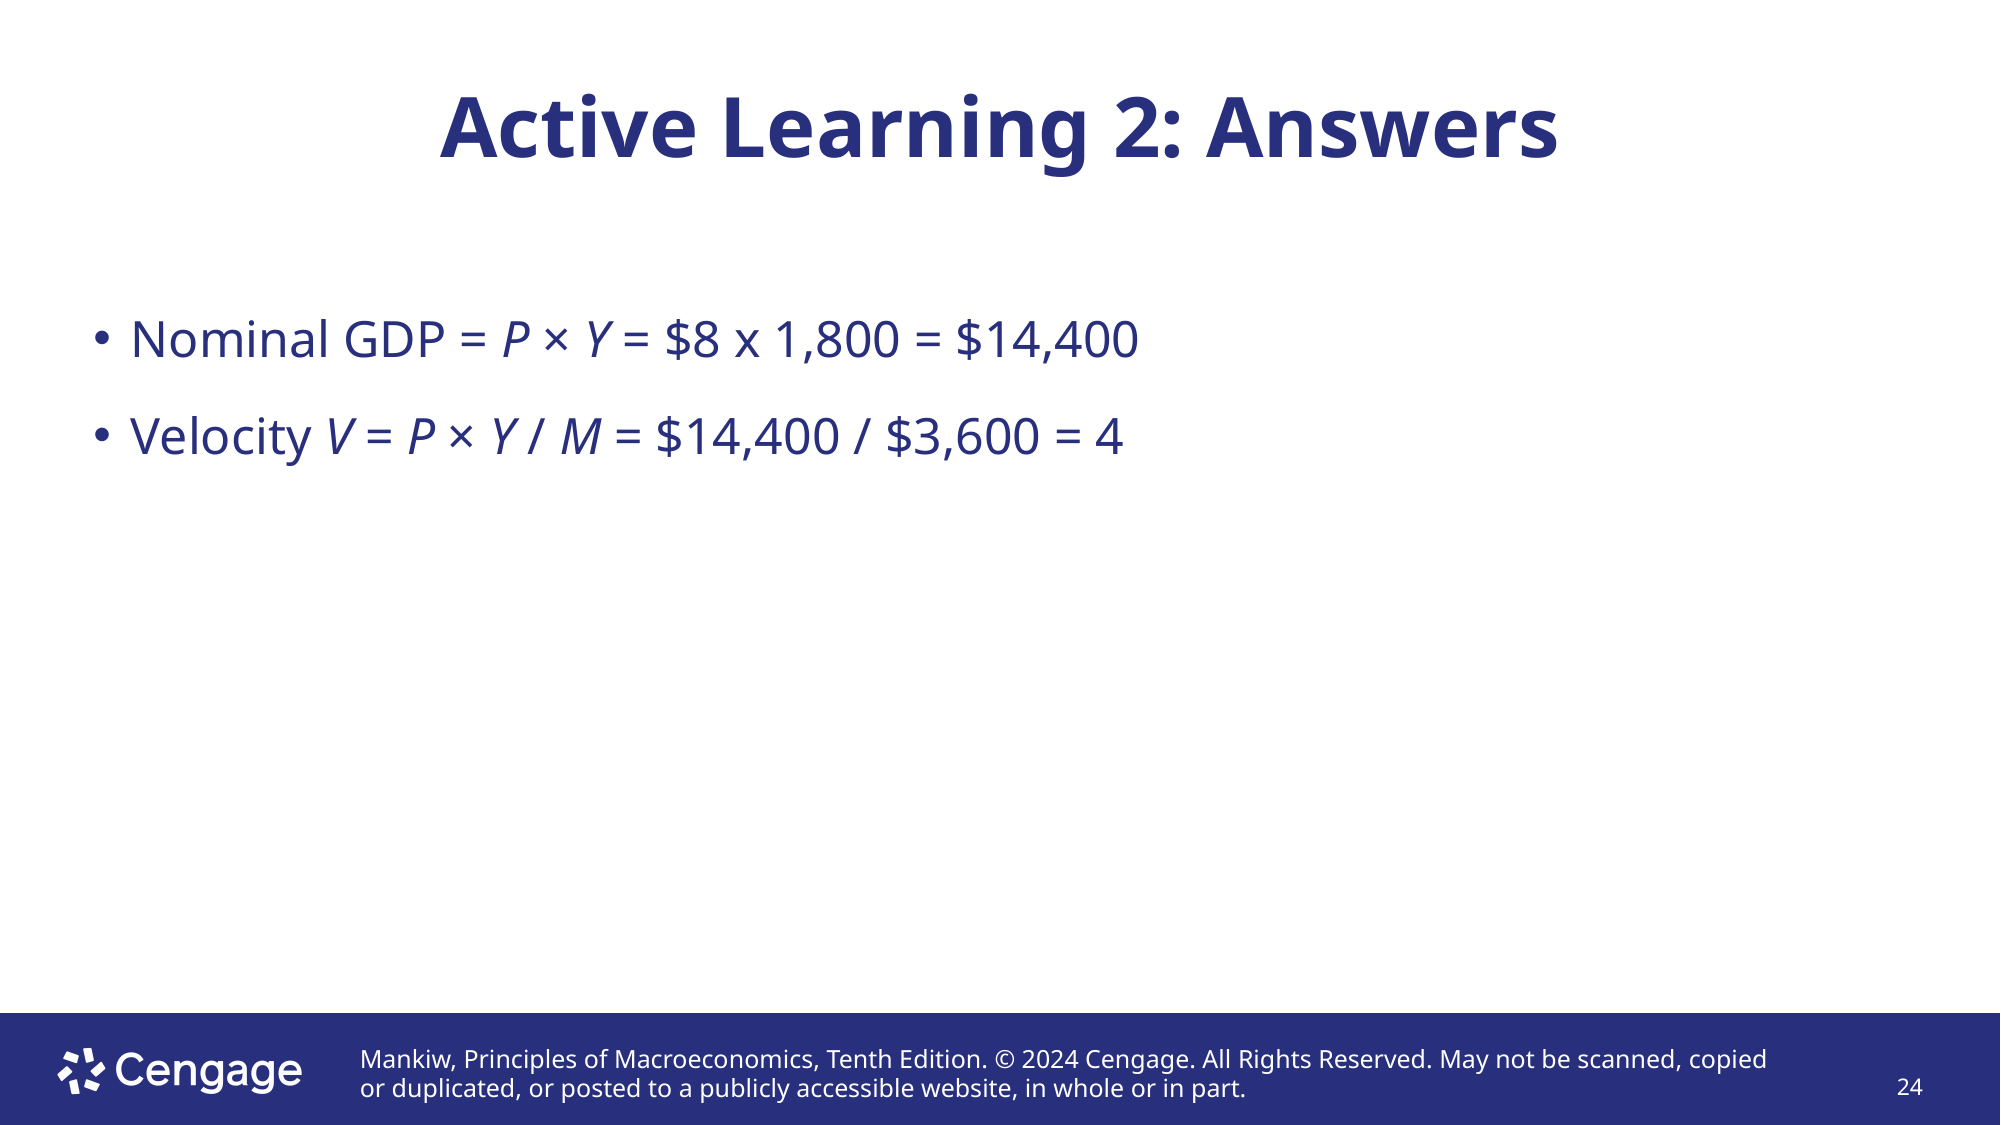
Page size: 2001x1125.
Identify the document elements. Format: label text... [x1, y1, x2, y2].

title Active Learning 2: Answers [78, 77, 1923, 278]
picture [30, 1020, 329, 1122]
list Nominal GDP = P × Y = $8 x 1,800 = $14,400 Velocity V = P × Y / M = $14,400 / $3,600 = 4 [78, 299, 1923, 1014]
